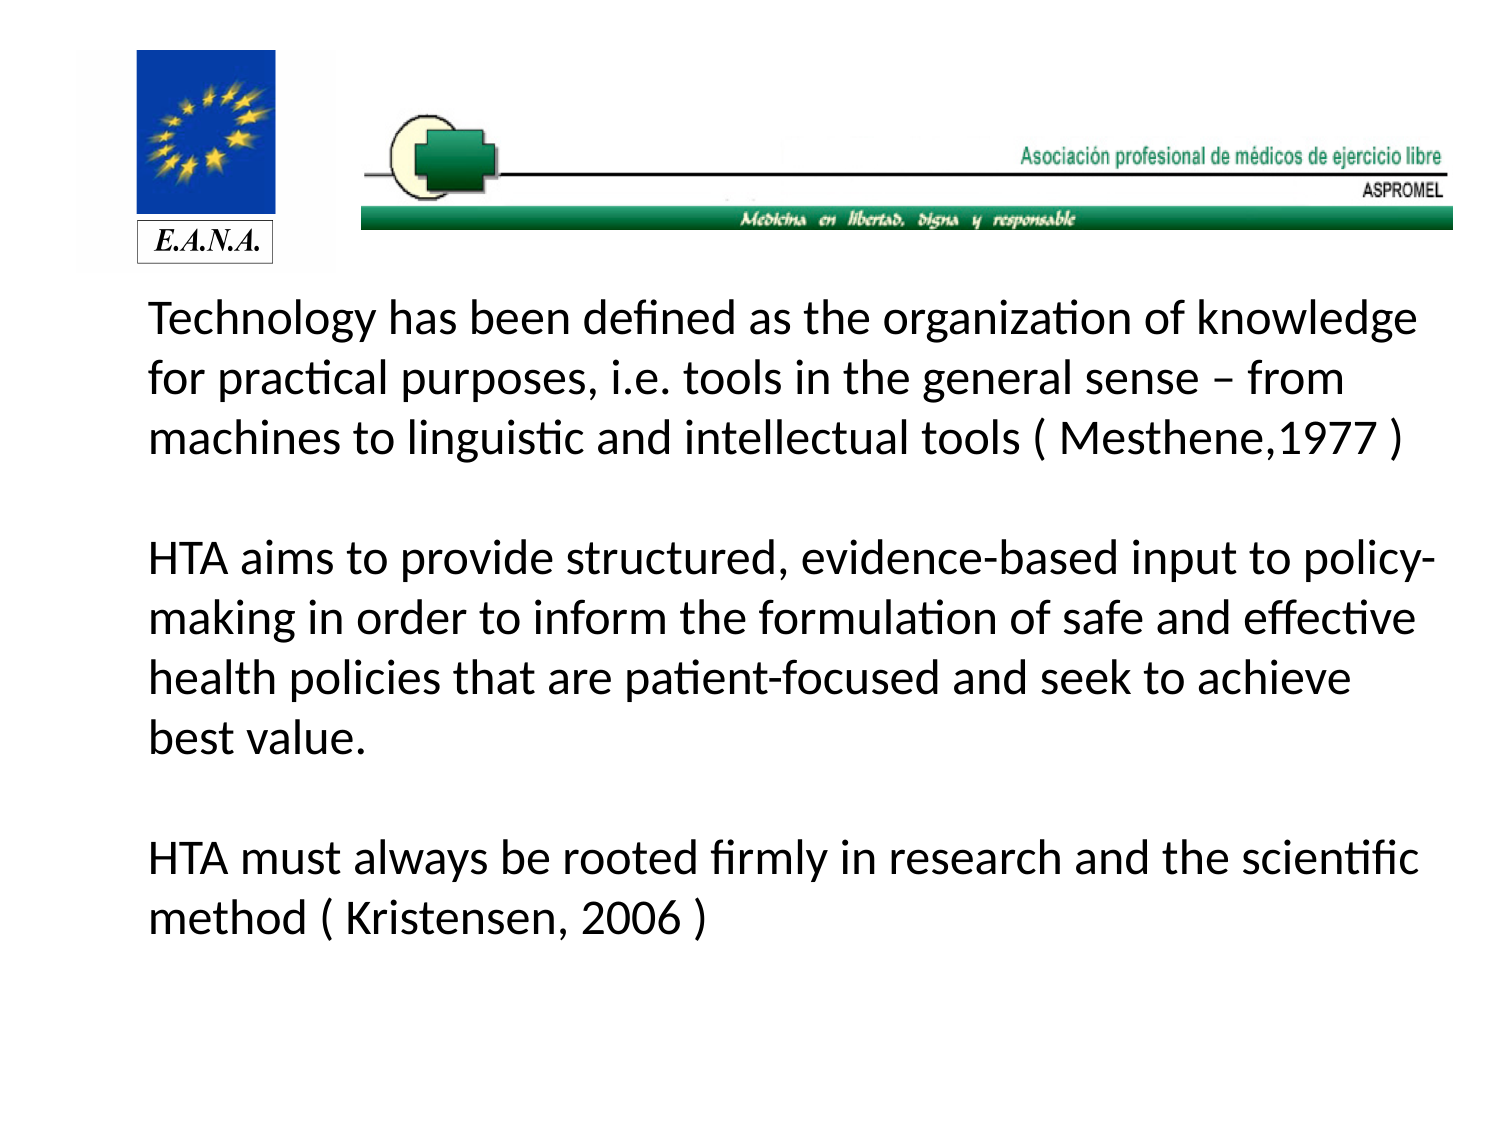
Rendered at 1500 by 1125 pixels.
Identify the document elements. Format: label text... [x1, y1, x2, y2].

text_box Technology has been defined as the organization of knowledge for practical purposes, i.e. tools in the general sense – from machines to linguistic and intellectual tools ( Mesthene,1977 ) HTA aims to provide structured, evidence-based input to policy-making in order to inform the formulation of safe and effective health policies that are patient-focused and seek to achieve best value. HTA must always be rooted firmly in research and the scientific method ( Kristensen, 2006 ) [133, 277, 1453, 952]
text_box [361, 108, 1453, 230]
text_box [75, 220, 336, 274]
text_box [75, 50, 336, 219]
